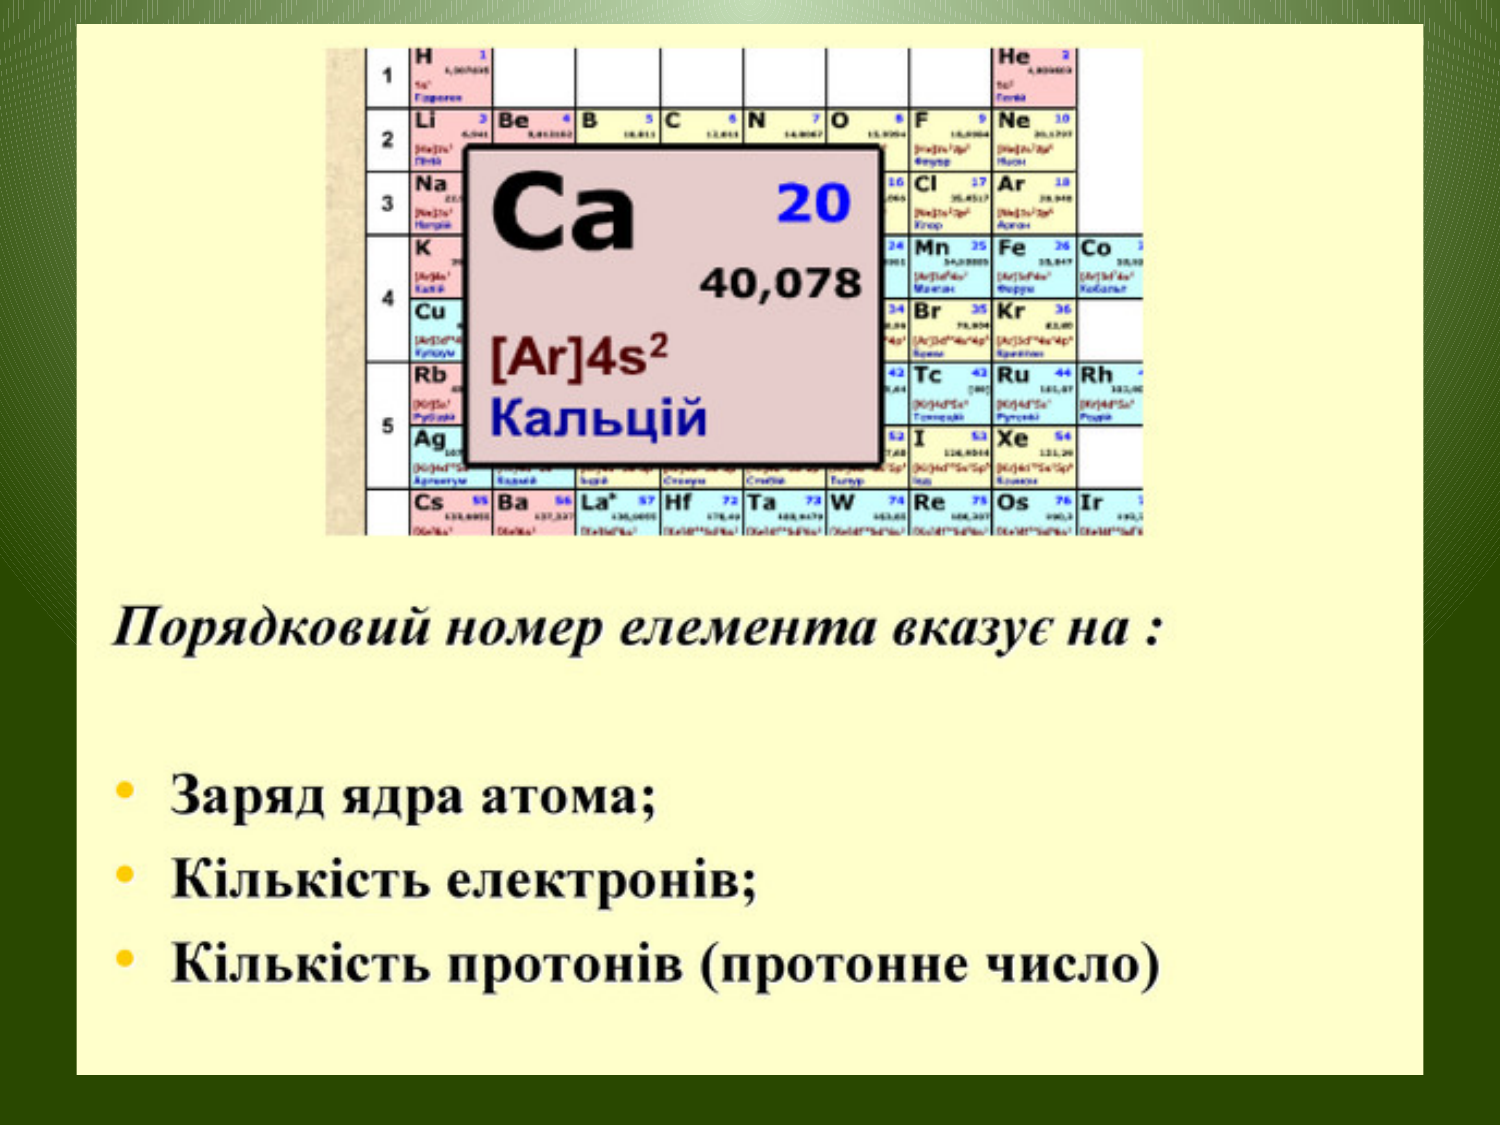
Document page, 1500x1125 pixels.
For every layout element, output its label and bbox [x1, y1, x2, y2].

picture [76, 24, 1424, 1076]
